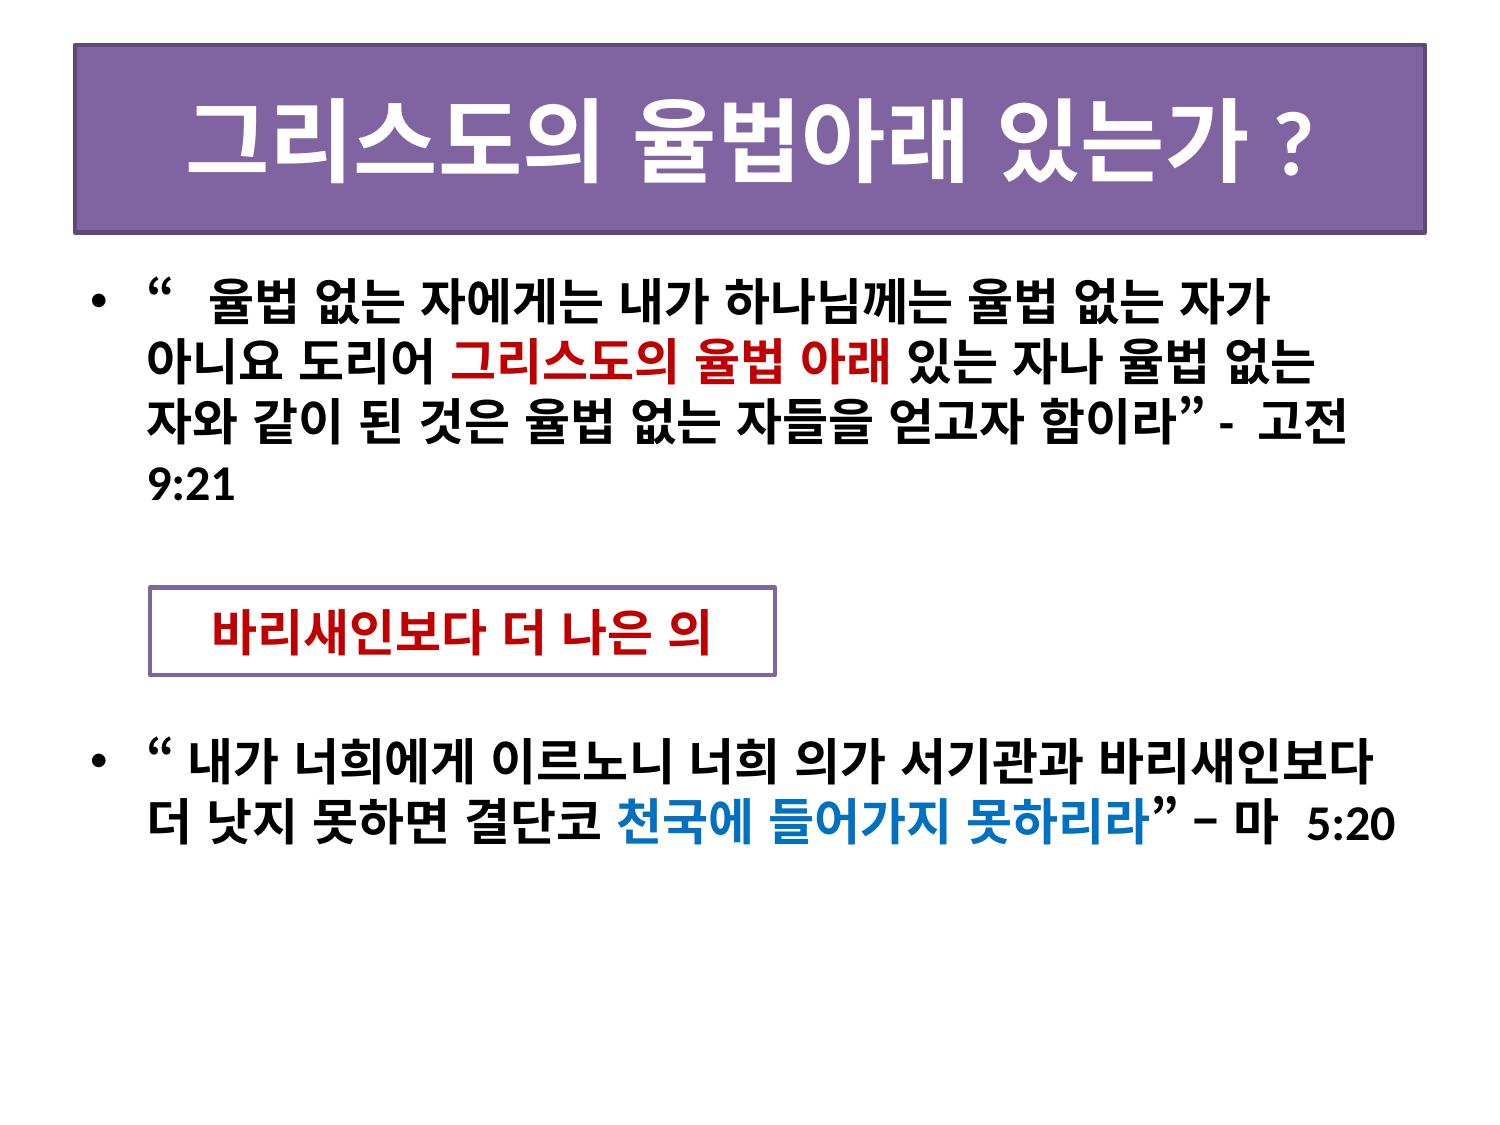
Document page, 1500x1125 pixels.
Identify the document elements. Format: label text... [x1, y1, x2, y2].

title 그리스도의 율법아래 있는가? [73, 43, 1427, 235]
list “율법 없는 자에게는 내가 하나님께는 율법 없는 자가 아니요 도리어 그리스도의 율법 아래 있는 자나 율법 없는 자와 같이 된 것은 율법 없는 자들을 얻고자 함이라”- 고전 9:21 “내가 너희에게 이르노니 너희 의가 서기관과 바리새인보다 더 낫지 못하면 결단코 천국에 들어가지 못하리라” – 마 5:20 [75, 262, 1425, 1005]
text_box 바리새인보다 더 나은 의 [148, 585, 777, 677]
